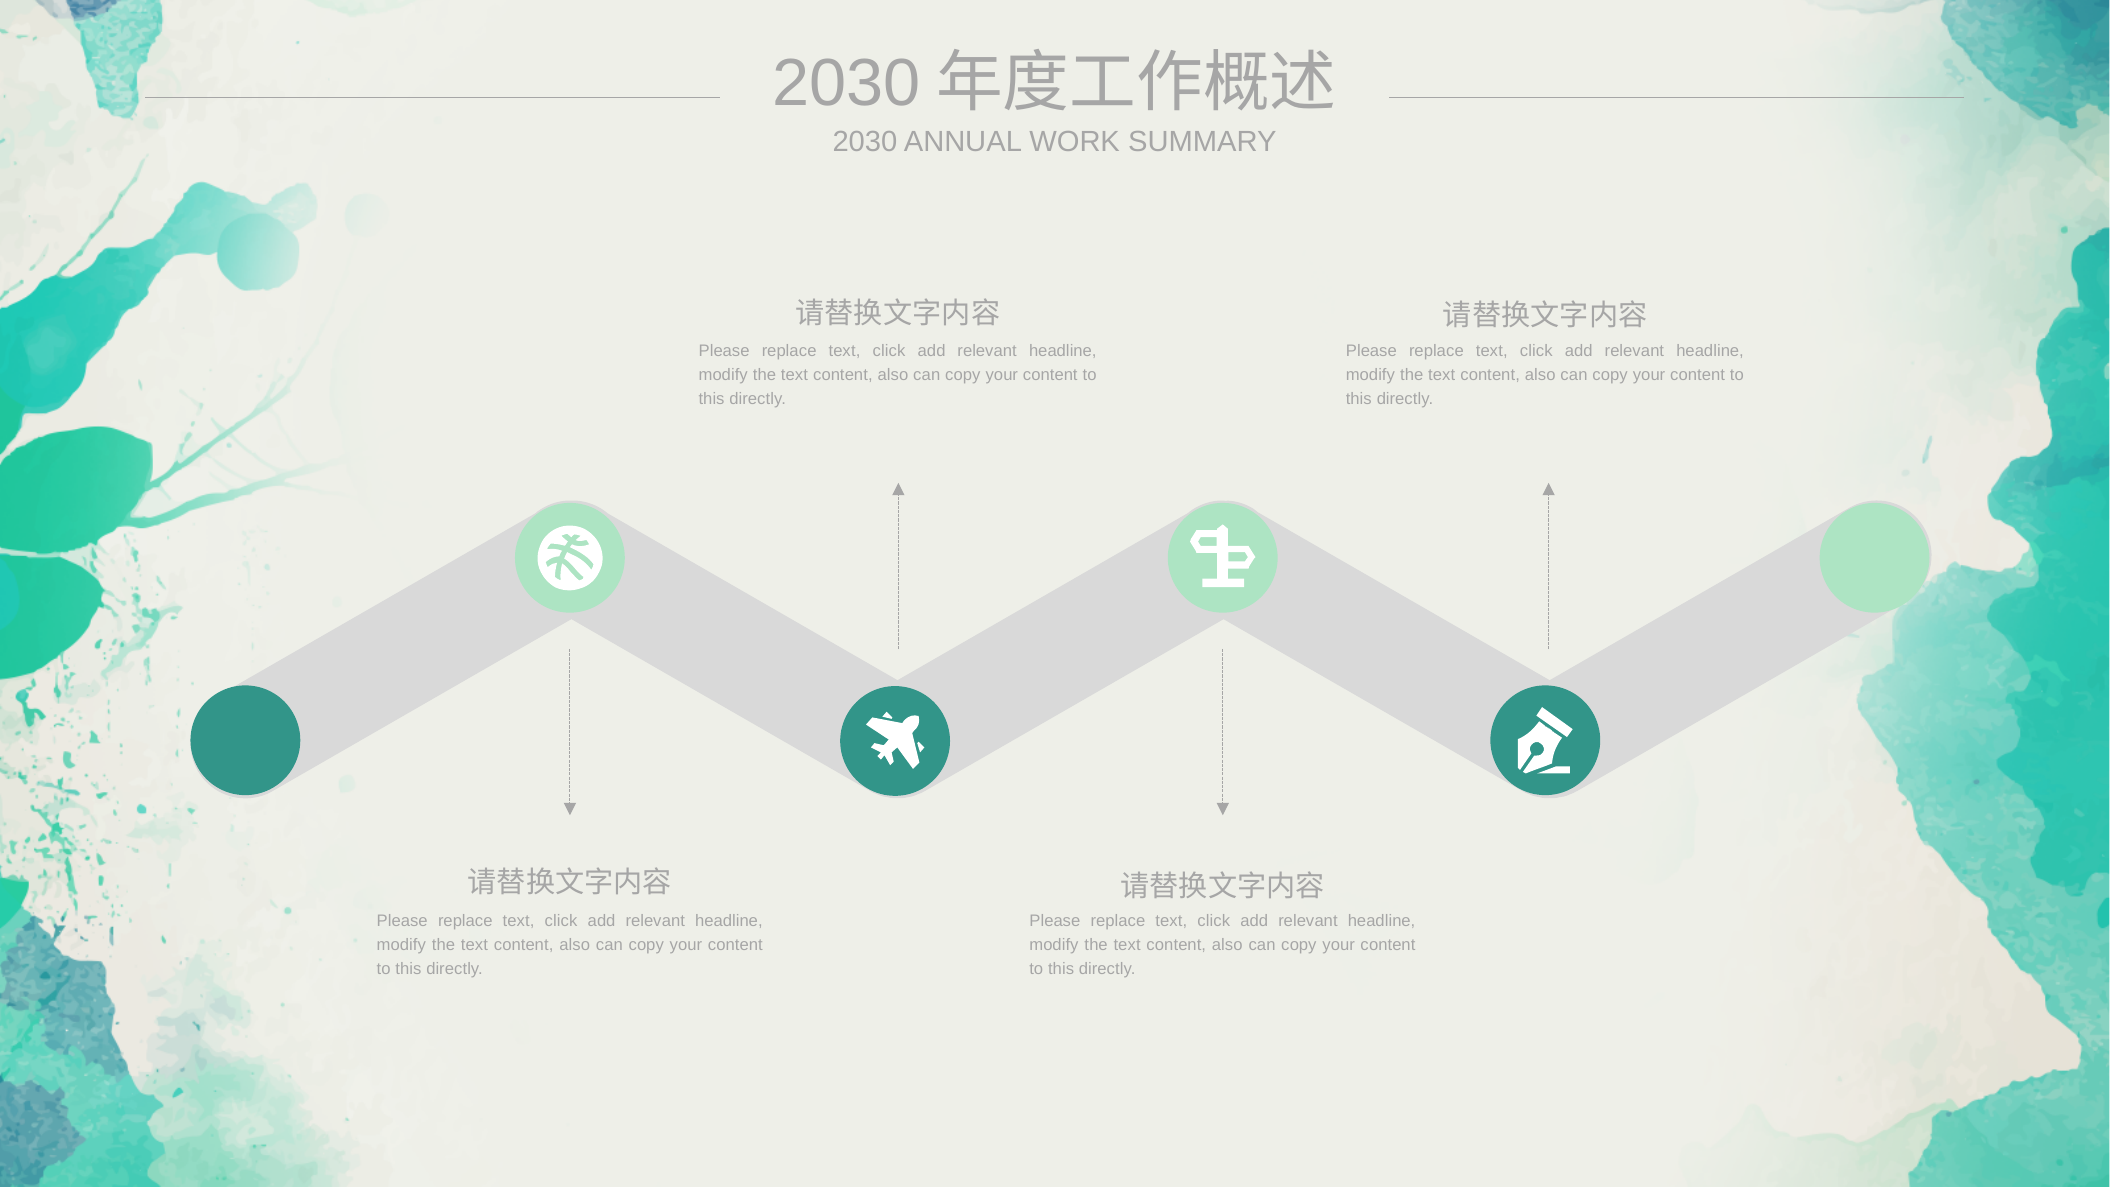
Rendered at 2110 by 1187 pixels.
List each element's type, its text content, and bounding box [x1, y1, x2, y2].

text_box 2030年度工作概述 [730, 98, 1379, 119]
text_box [190, 268, 1930, 1030]
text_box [1331, 282, 1760, 415]
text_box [361, 849, 779, 985]
picture [0, 0, 2110, 1187]
text_box 2030年度工作概述 [730, 38, 1379, 96]
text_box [1014, 853, 1431, 985]
text_box 2030 ANNUAL WORK SUMMARY [824, 122, 1285, 158]
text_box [683, 280, 1113, 415]
